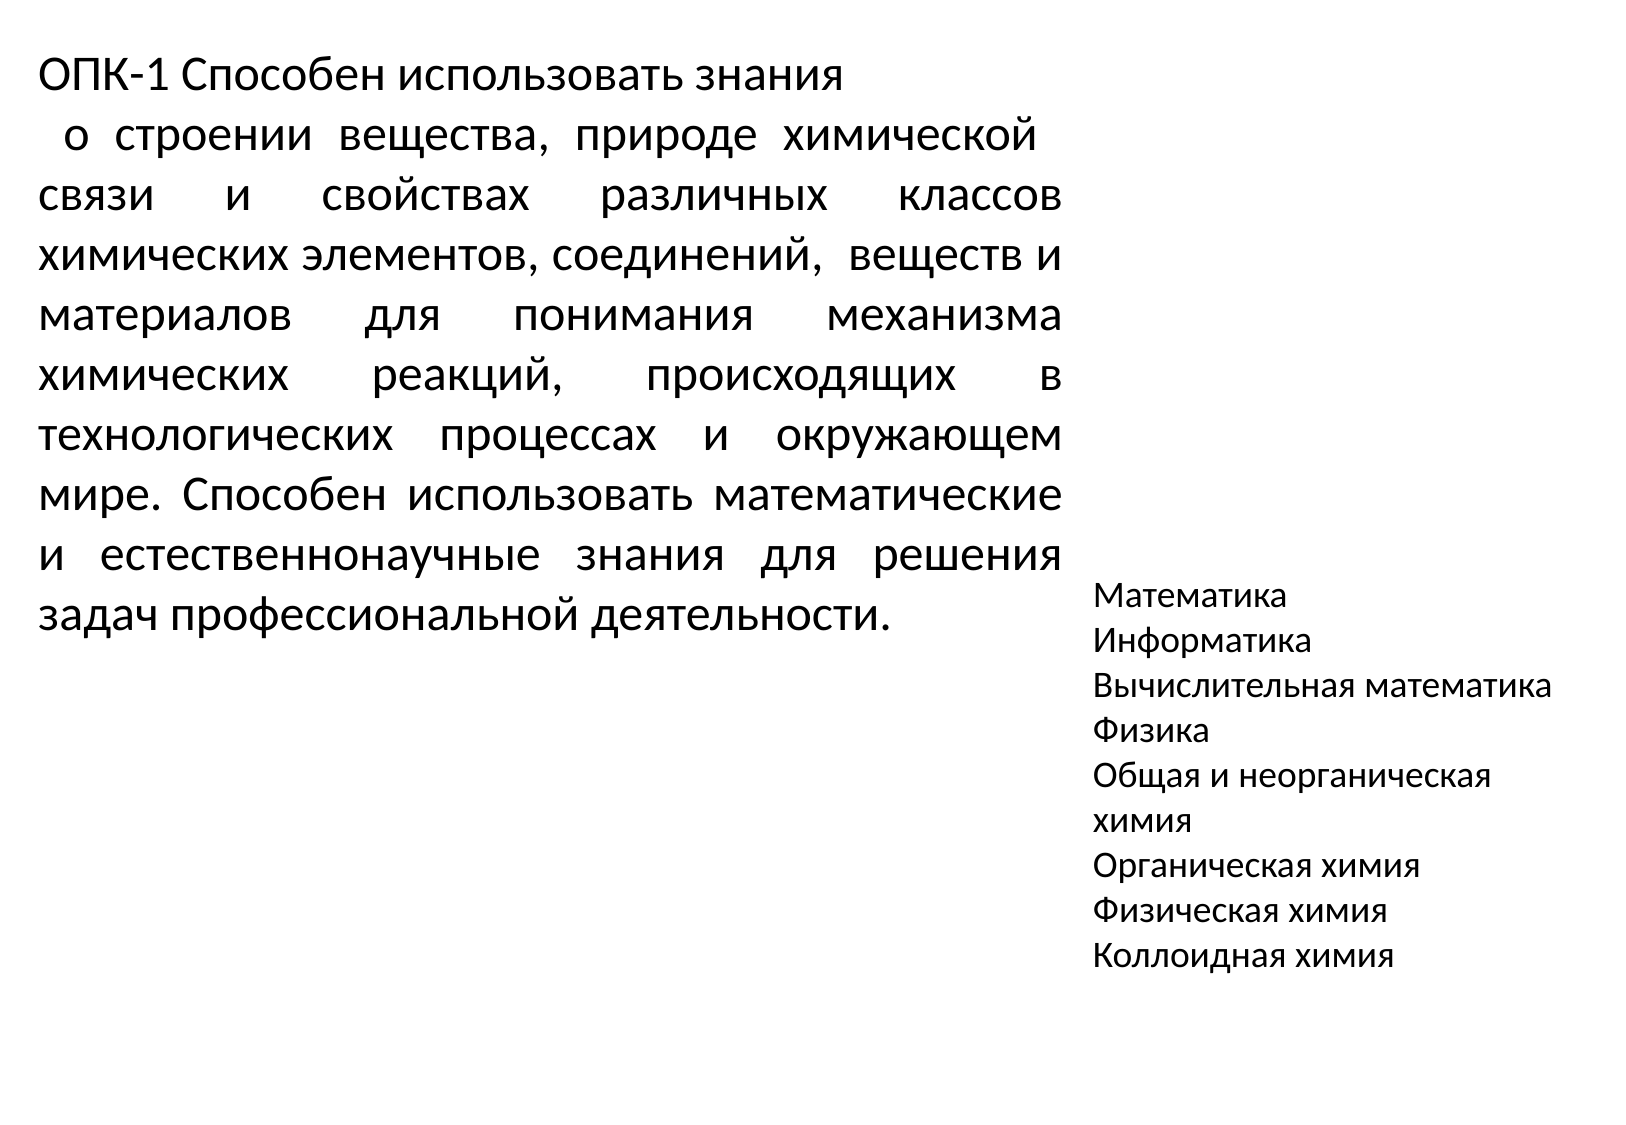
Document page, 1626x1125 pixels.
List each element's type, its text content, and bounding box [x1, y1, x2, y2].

text_box ОПК-1 Способен использовать знания о строении вещества, природе химической связи и свойствах различных классов химических элементов, соединений, веществ и материалов для понимания механизма химических реакций, происходящих в технологических процессах и окружающем мире. Способен использовать математические и естественнонаучные знания для решения задач профессиональной деятельности. [23, 32, 1079, 648]
text_box Математика Информатика Вычислительная математика Физика Общая и неорганическая химия Органическая химия Физическая химия Коллоидная химия [1078, 562, 1605, 983]
